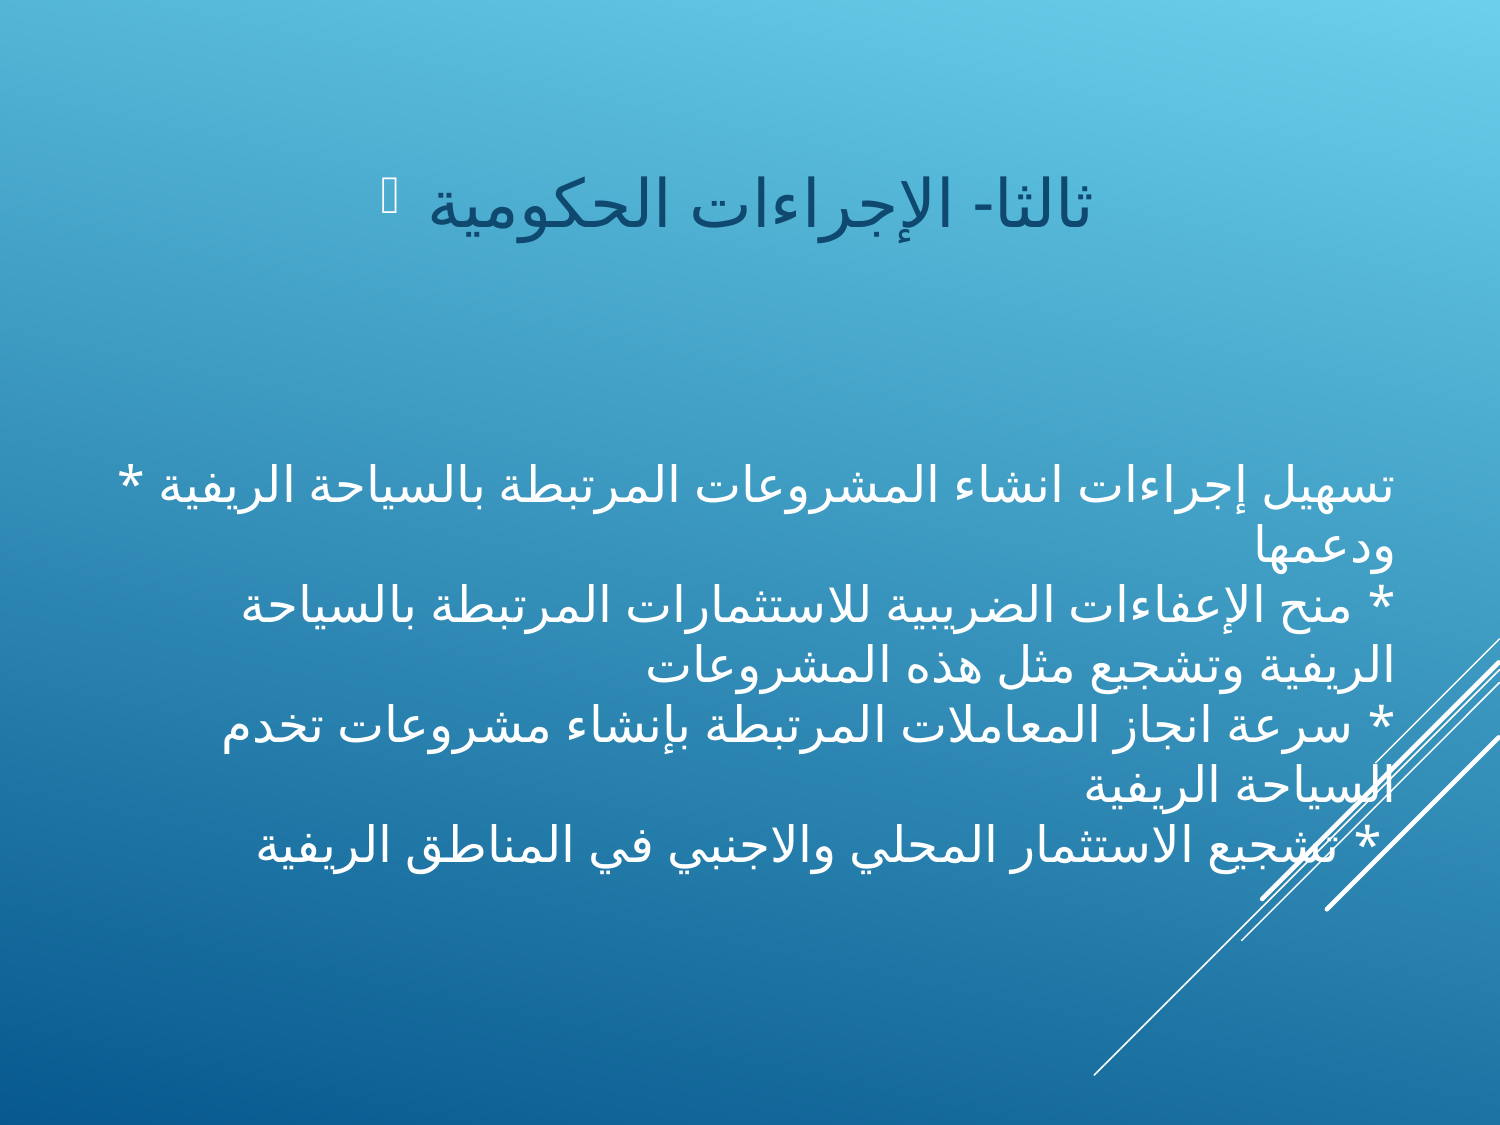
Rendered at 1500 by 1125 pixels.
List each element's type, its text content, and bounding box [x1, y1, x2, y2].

title * تسهيل إجراءات انشاء المشروعات المرتبطة بالسياحة الريفية ودعمها * منح الإعفاءات الضريبية للاستثمارات المرتبطة بالسياحة الريفية وتشجيع مثل هذه المشروعات * سرعة انجاز المعاملات المرتبطة بإنشاء مشروعات تخدم السياحة الريفية * تشجيع الاستثمار المحلي والاجنبي في المناطق الريفية [87, 338, 1412, 988]
list ثالثا- الإجراءات الحكومية [87, 87, 1388, 315]
